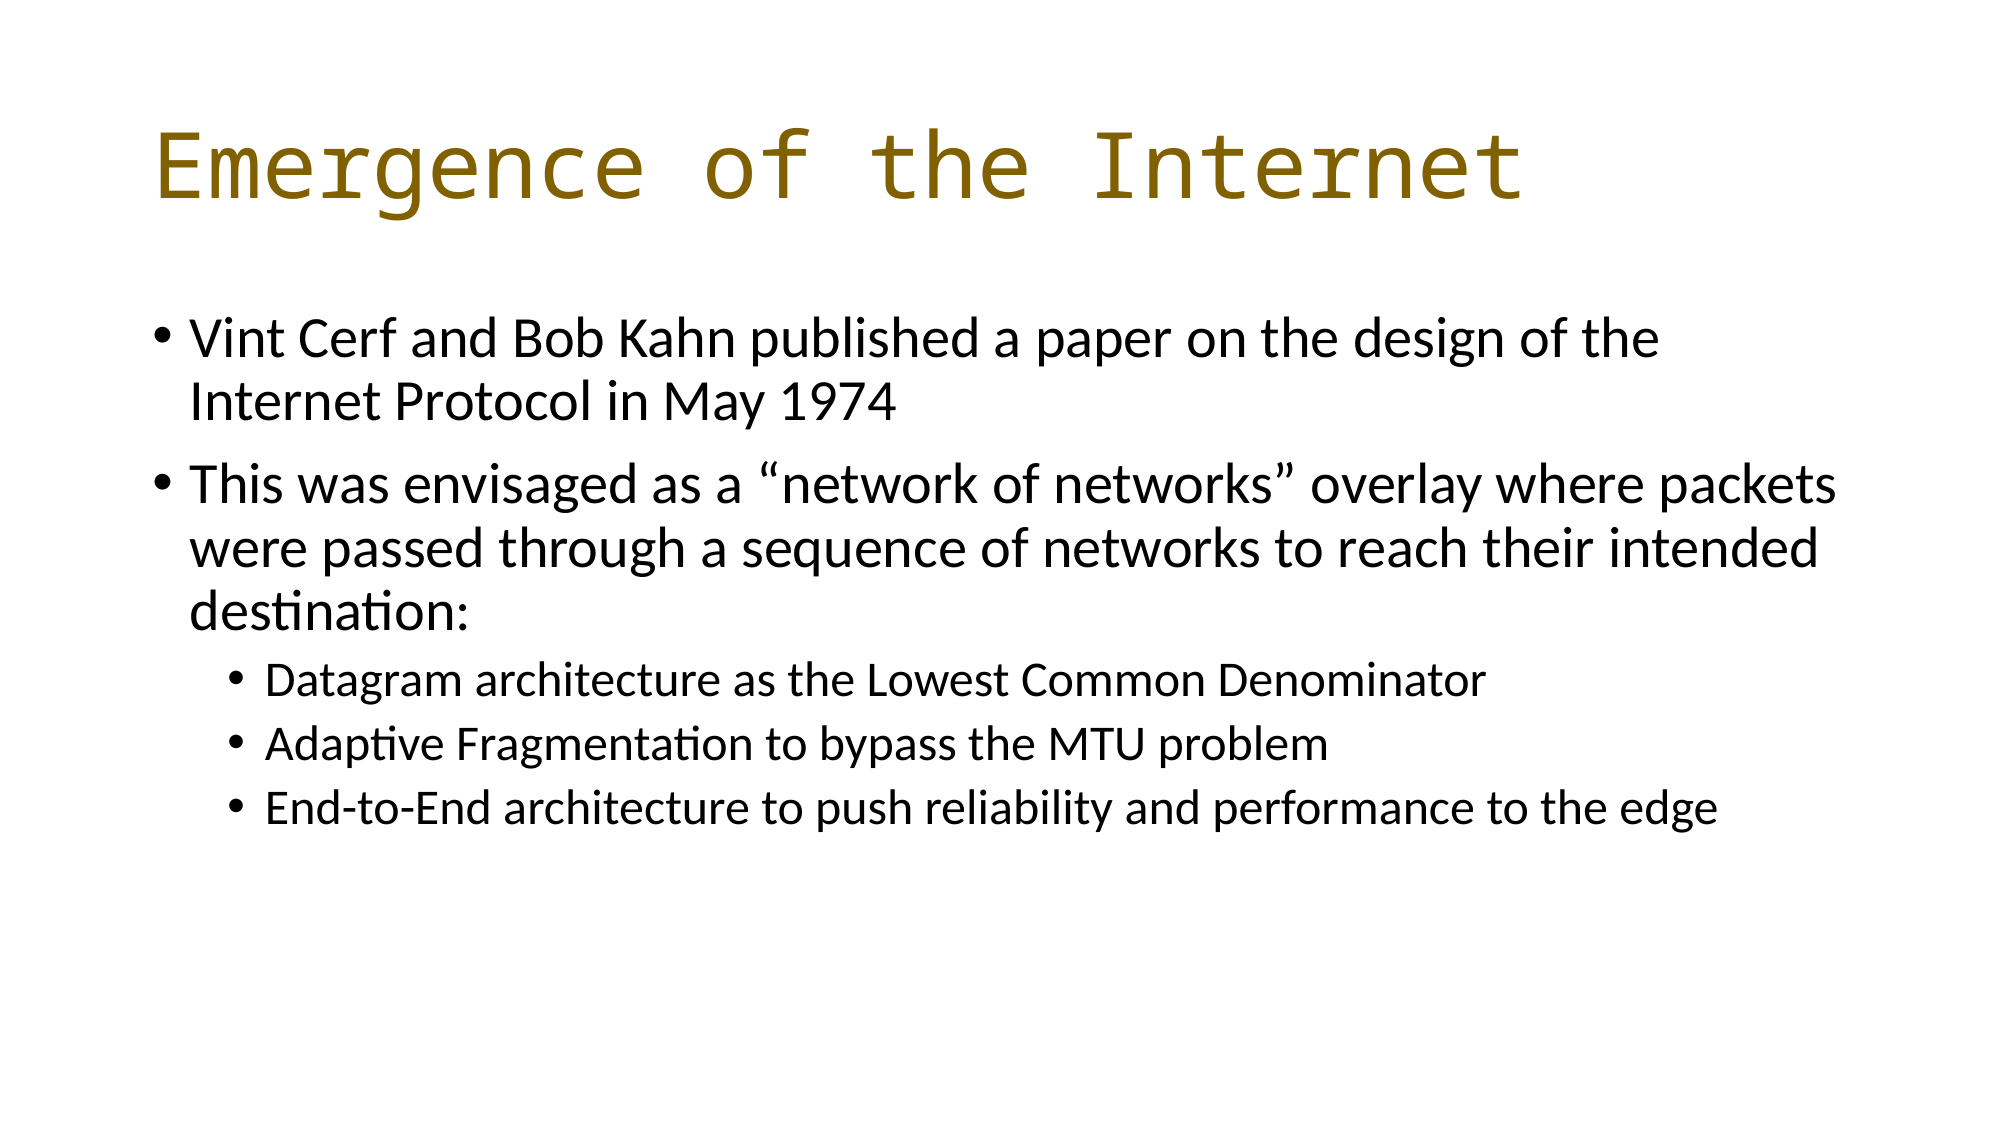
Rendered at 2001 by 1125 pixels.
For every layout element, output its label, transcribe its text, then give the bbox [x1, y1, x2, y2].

list Vint Cerf and Bob Kahn published a paper on the design of the Internet Protocol in May 1974 This was envisaged as a “network of networks” overlay where packets were passed through a sequence of networks to reach their intended destination: Datagram architecture as the Lowest Common Denominator Adaptive Fragmentation to bypass the MTU problem End-to-End architecture to push reliability and performance to the edge [137, 299, 1863, 1014]
title Emergence of the Internet [137, 59, 1863, 278]
